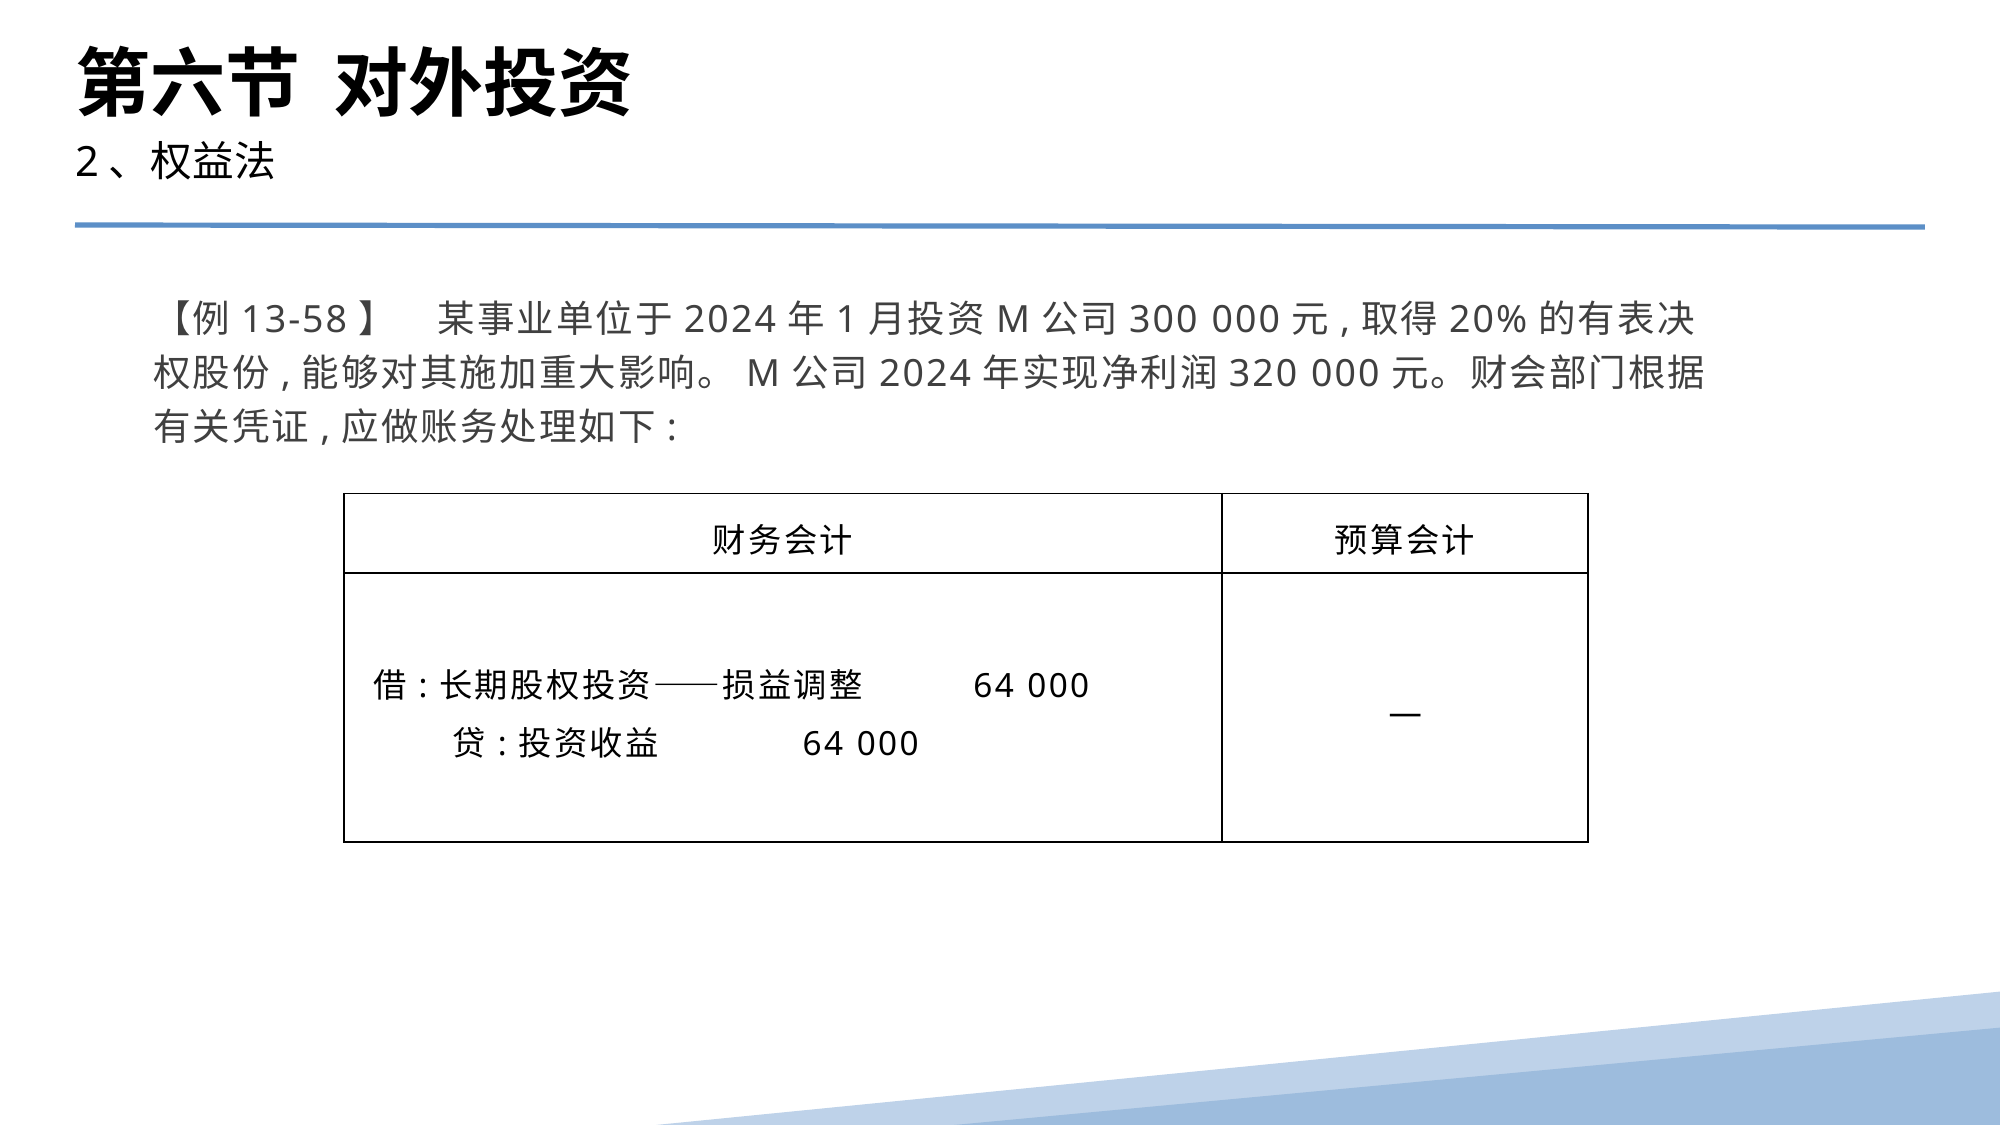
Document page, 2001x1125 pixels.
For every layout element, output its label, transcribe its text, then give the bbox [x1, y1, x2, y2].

table_header 预算会计 [1223, 494, 1587, 572]
table_cell 借:长期股权投资——损益调整 64 000 贷:投资收益 64 000 [345, 574, 1221, 841]
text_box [74, 224, 1925, 228]
text_box 第六节 对外投资 [75, 24, 1925, 124]
text_box 【例13-58】 某事业单位于2024年1月投资M公司300 000元,取得20%的有表决权股份,能够对其施加重大影响。M公司2024年实现净利润320 000元。财会部门根据有关凭证,应做账务处理如下: [142, 243, 1740, 491]
text_box 2、权益法 [75, 124, 1925, 200]
table_header 财务会计 [345, 494, 1221, 572]
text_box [656, 991, 2000, 1125]
table_cell — [1223, 574, 1587, 841]
